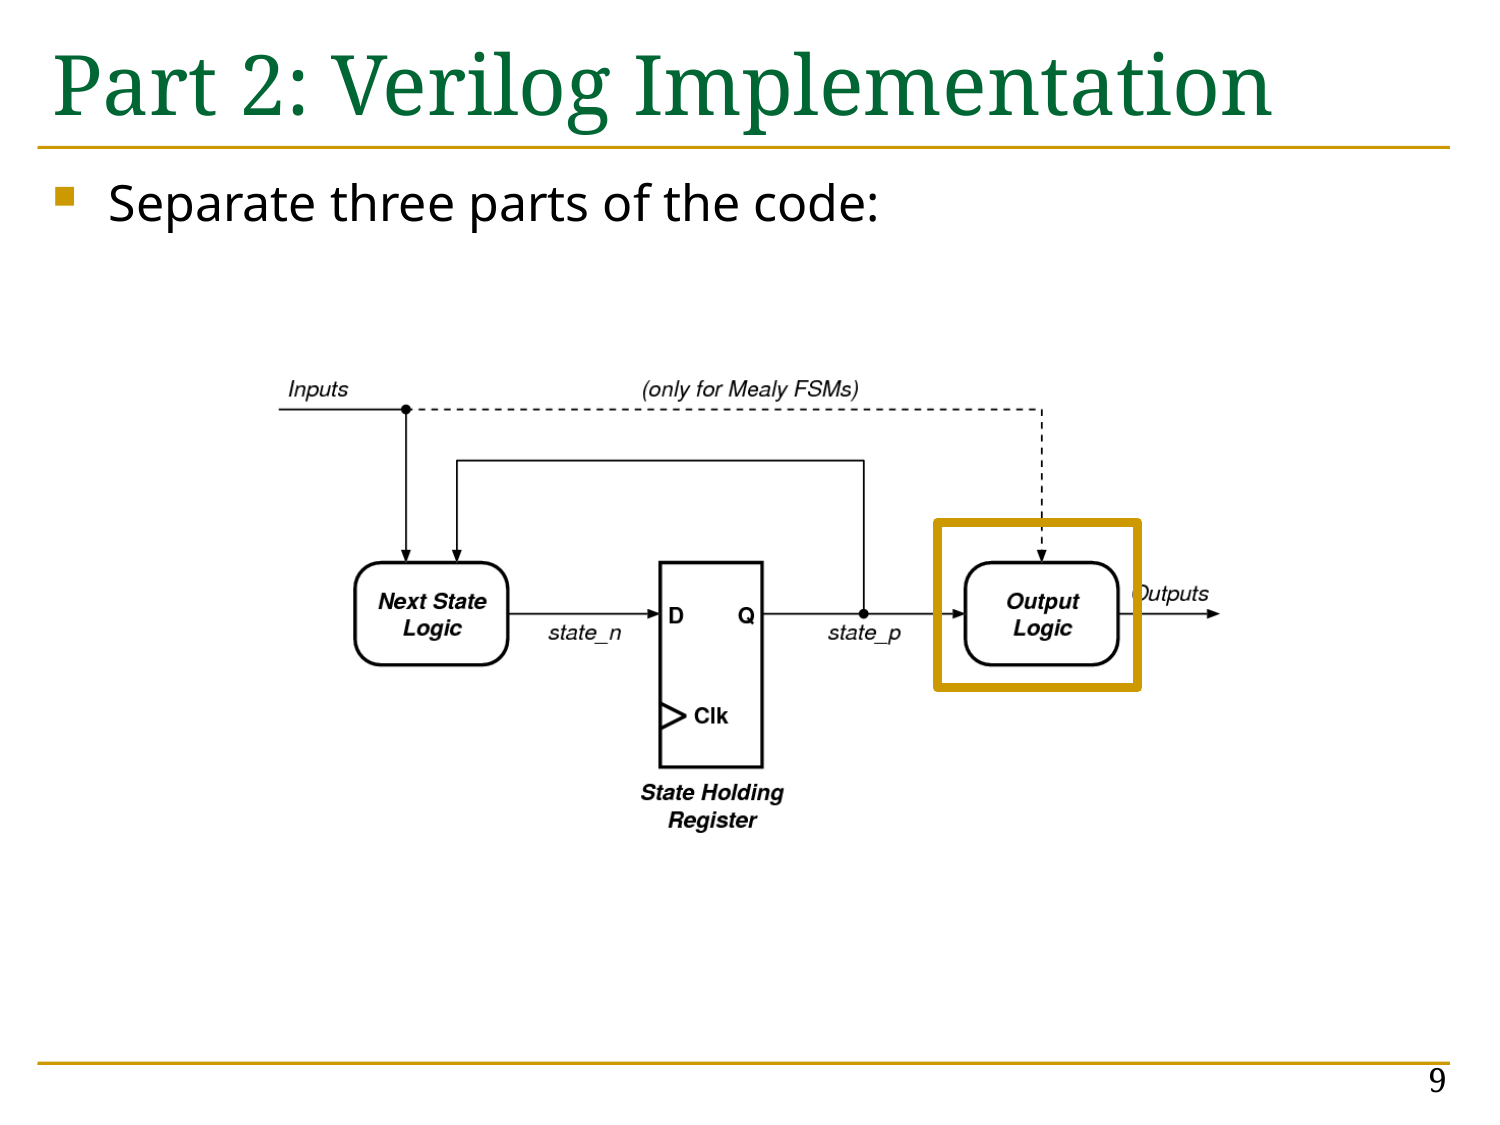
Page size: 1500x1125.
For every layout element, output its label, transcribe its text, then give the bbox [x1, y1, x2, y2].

slide_number 9 [1111, 1036, 1462, 1112]
picture [276, 371, 1224, 839]
title Part 2: Verilog Implementation [37, 24, 1450, 163]
list Separate three parts of the code: [37, 163, 1450, 1016]
